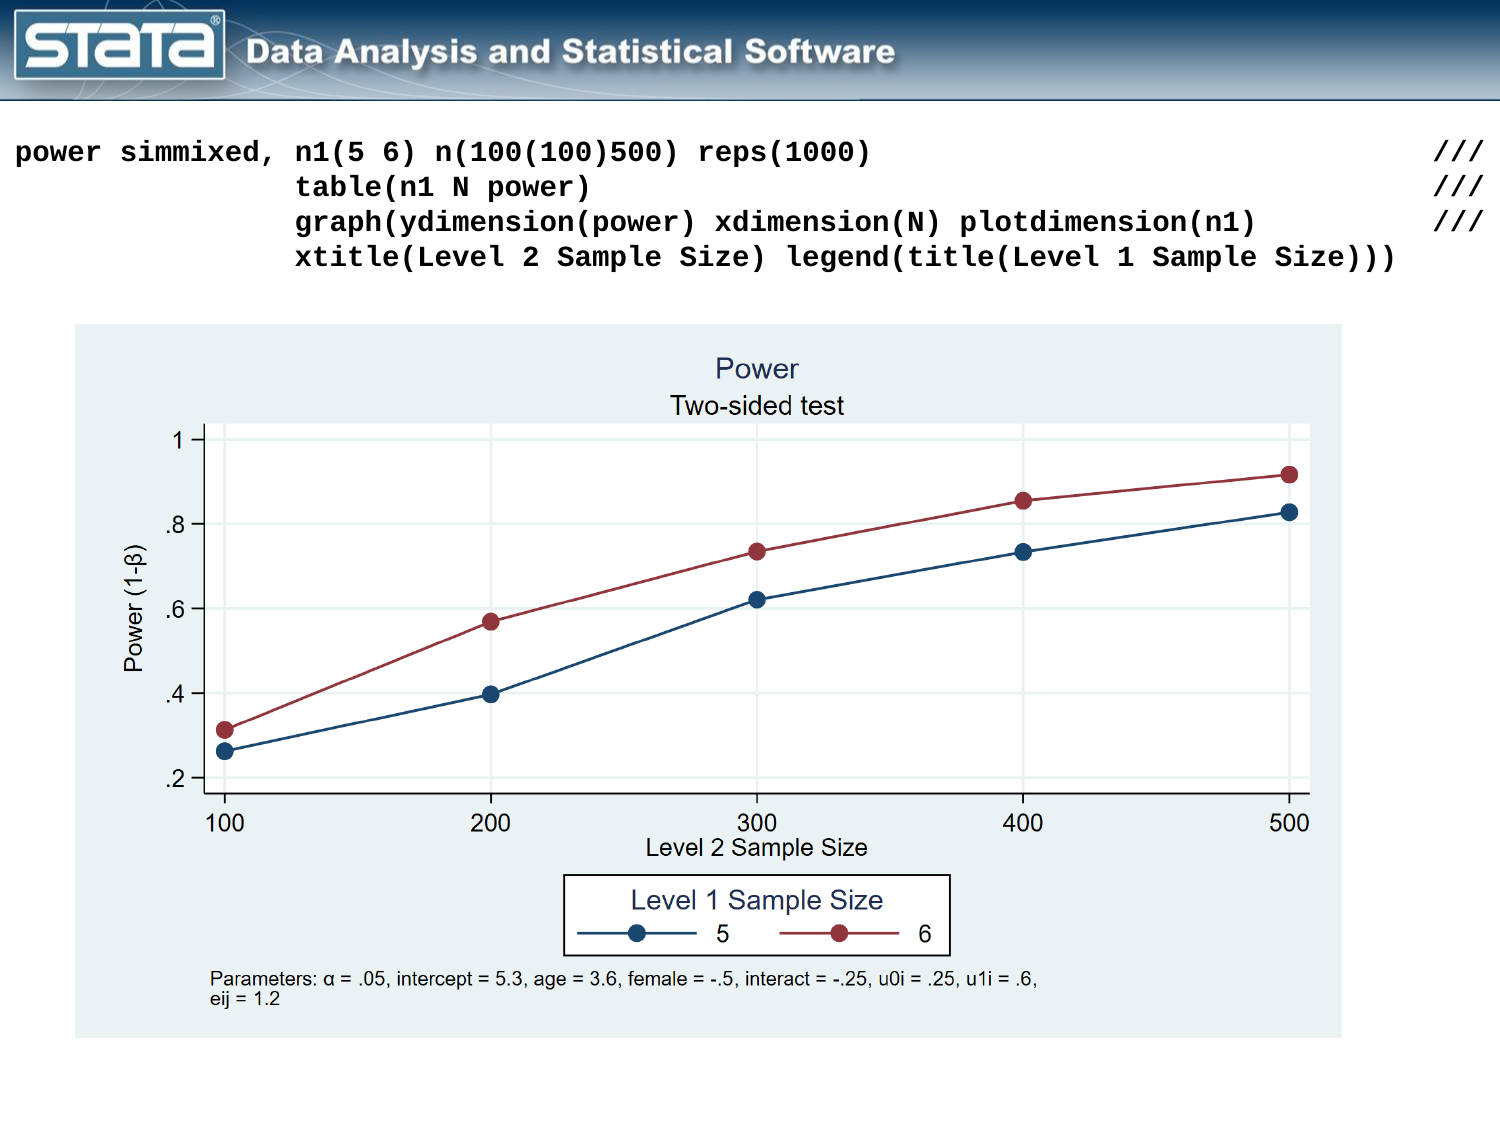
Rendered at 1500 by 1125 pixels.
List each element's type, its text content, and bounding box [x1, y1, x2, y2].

picture [0, 0, 1500, 102]
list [74, 324, 1342, 1038]
text_box power simmixed, n1(5 6) n(100(100)500) reps(1000) /// table(n1 N power) /// graph(ydimension(power) xdimension(N) plotdimension(n1) /// xtitle(Level 2 Sample Size) legend(title(Level 1 Sample Size))) [0, 124, 1500, 280]
